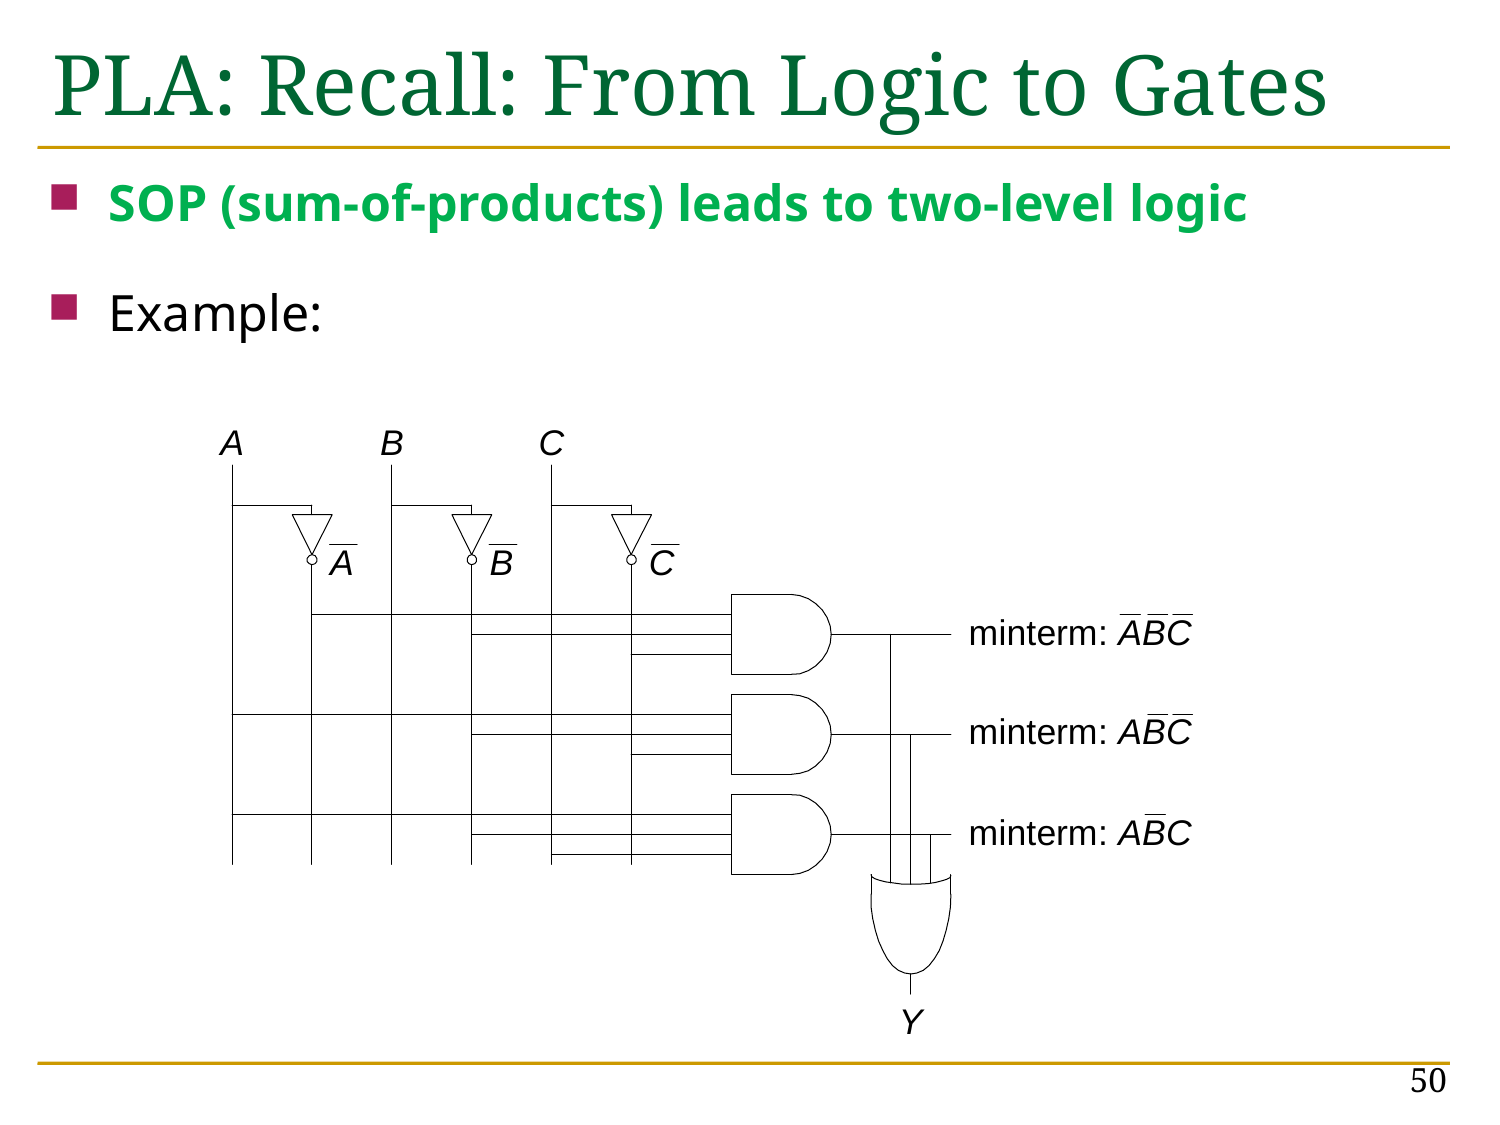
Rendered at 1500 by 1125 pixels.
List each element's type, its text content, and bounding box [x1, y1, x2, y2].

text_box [187, 399, 1249, 1069]
title PLA: Recall: From Logic to Gates [37, 24, 1450, 200]
slide_number 50 [1111, 1036, 1462, 1112]
